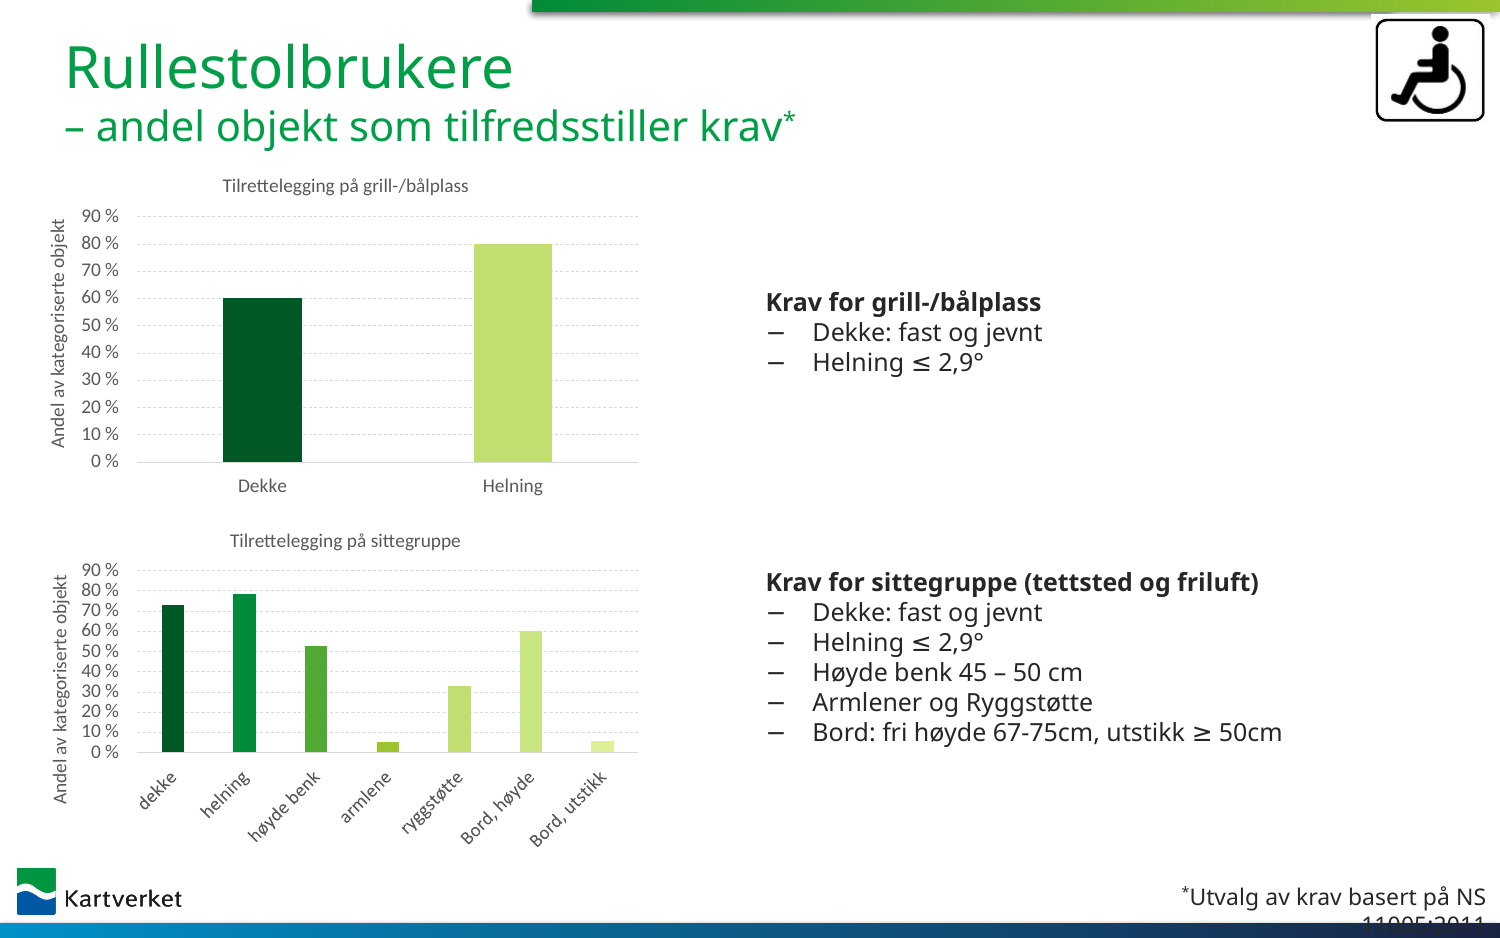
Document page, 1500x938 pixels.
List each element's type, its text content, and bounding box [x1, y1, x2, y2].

picture [41, 166, 650, 505]
picture [41, 520, 650, 859]
text_box Rullestolbrukere – andel objekt som tilfredsstiller krav* [49, 14, 1431, 158]
picture [1371, 13, 1491, 127]
text_box *Utvalg av krav basert på NS 11005:2011 [1068, 873, 1500, 938]
text_box Krav for grill-/bålplass Dekke: fast og jevnt Helning ≤ 2,9° [750, 279, 1452, 384]
text_box Krav for sittegruppe (tettsted og friluft) Dekke: fast og jevnt Helning ≤ 2,9° Høyde benk 45 – 50 cm Armlener og Ryggstøtte Bord: fri høyde 67-75cm, utstikk ≥ 50cm [750, 559, 1500, 754]
